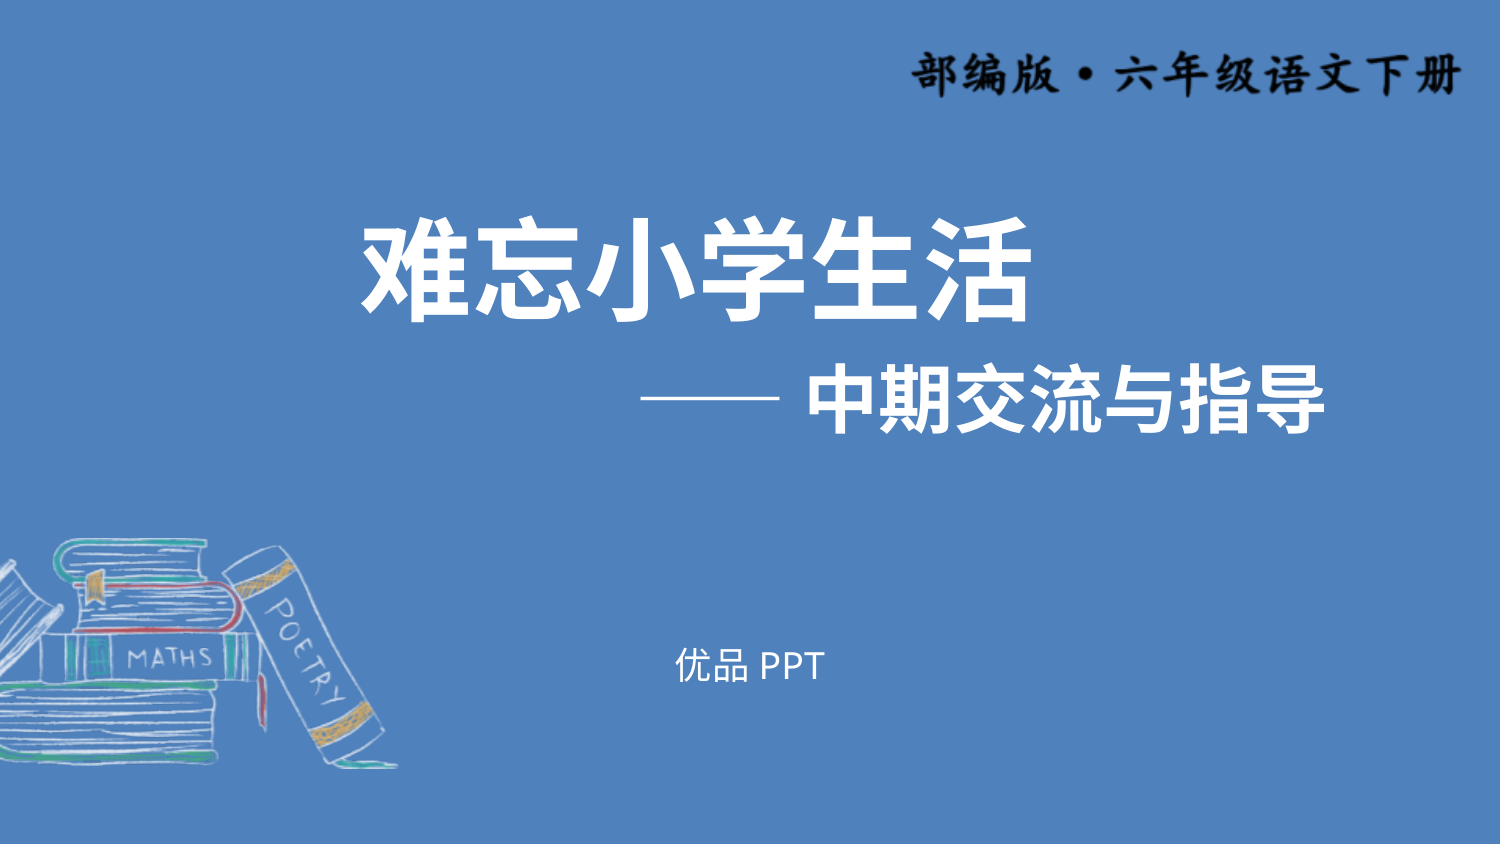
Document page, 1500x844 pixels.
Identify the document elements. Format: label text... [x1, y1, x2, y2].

picture [895, 29, 1484, 110]
text_box 优品PPT [0, 630, 1500, 695]
picture [0, 695, 399, 769]
picture [0, 538, 399, 630]
text_box 难忘小学生活 ——中期交流与指导 [344, 165, 1344, 450]
